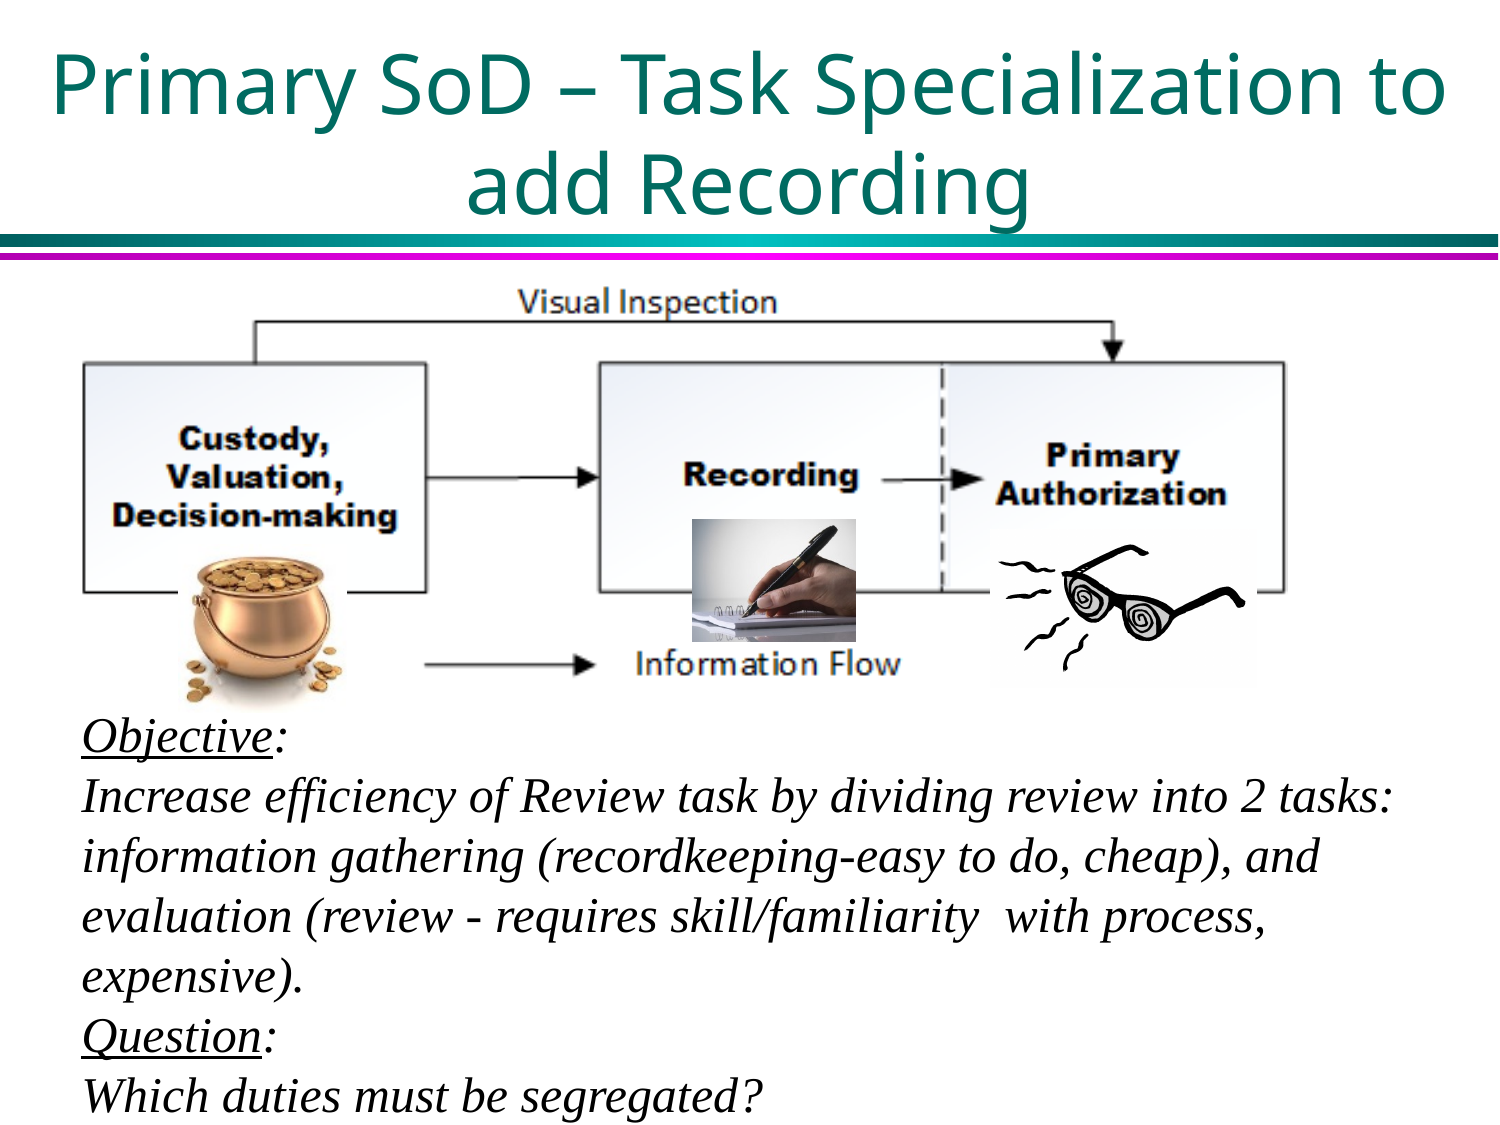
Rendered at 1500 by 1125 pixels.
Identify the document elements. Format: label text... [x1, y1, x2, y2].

text_box Objective: Increase efficiency of Review task by dividing review into 2 tasks: information gathering (recordkeeping-easy to do, cheap), and evaluation (review - requires skill/familiarity with process, expensive). Question: Which duties must be segregated? [66, 695, 1482, 1125]
picture [80, 266, 1288, 713]
title Primary SoD – Task Specialization to add Recording [0, 36, 1500, 226]
